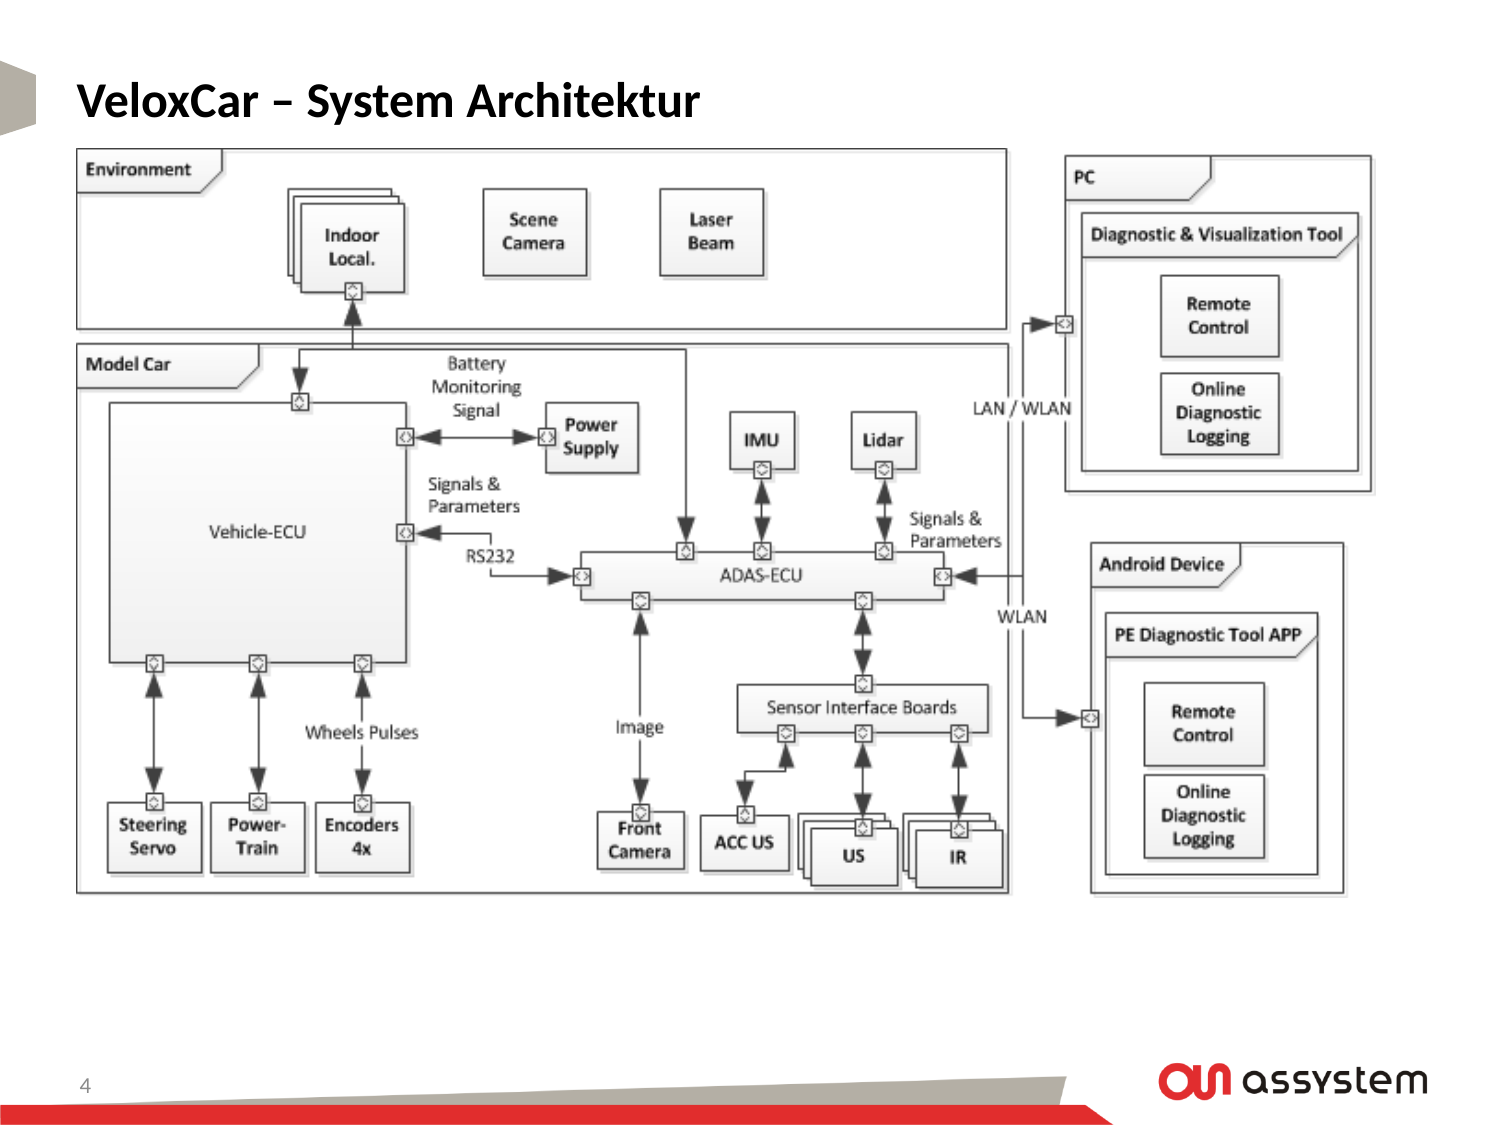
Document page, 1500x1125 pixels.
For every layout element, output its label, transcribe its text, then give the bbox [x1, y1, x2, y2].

slide_number 4 [64, 1045, 402, 1106]
picture [76, 148, 1377, 899]
picture [1149, 1035, 1463, 1125]
title VeloxCar – System Architektur [76, 66, 1424, 136]
picture [0, 1035, 1125, 1125]
